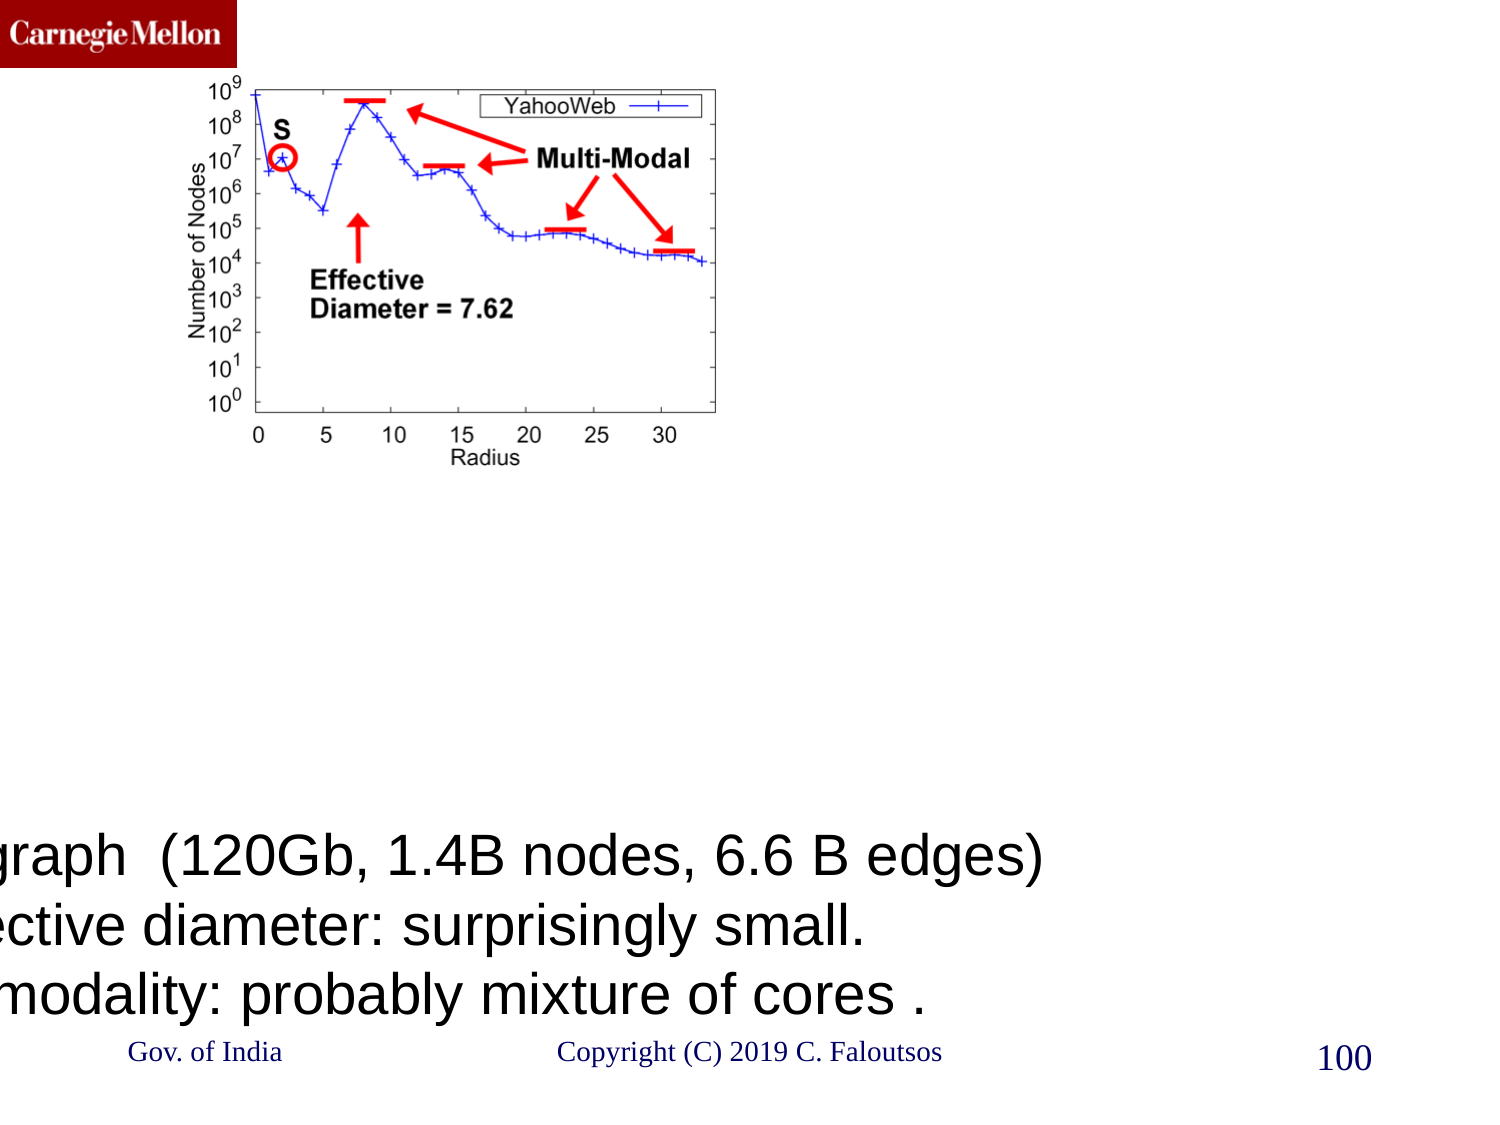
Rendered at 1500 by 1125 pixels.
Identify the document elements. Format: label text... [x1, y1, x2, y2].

footer Copyright (C) 2019 C. Faloutsos [512, 1024, 988, 1101]
text_box YahooWeb graph (120Gb, 1.4B nodes, 6.6 B edges) effective diameter: surprisingly small. Multi-modality: probably mixture of cores . [94, 853, 632, 991]
picture [187, 74, 717, 467]
picture [0, 0, 237, 68]
slide_number Gov. of India [112, 1024, 426, 1101]
slide_number 100 [1074, 1024, 1388, 1101]
